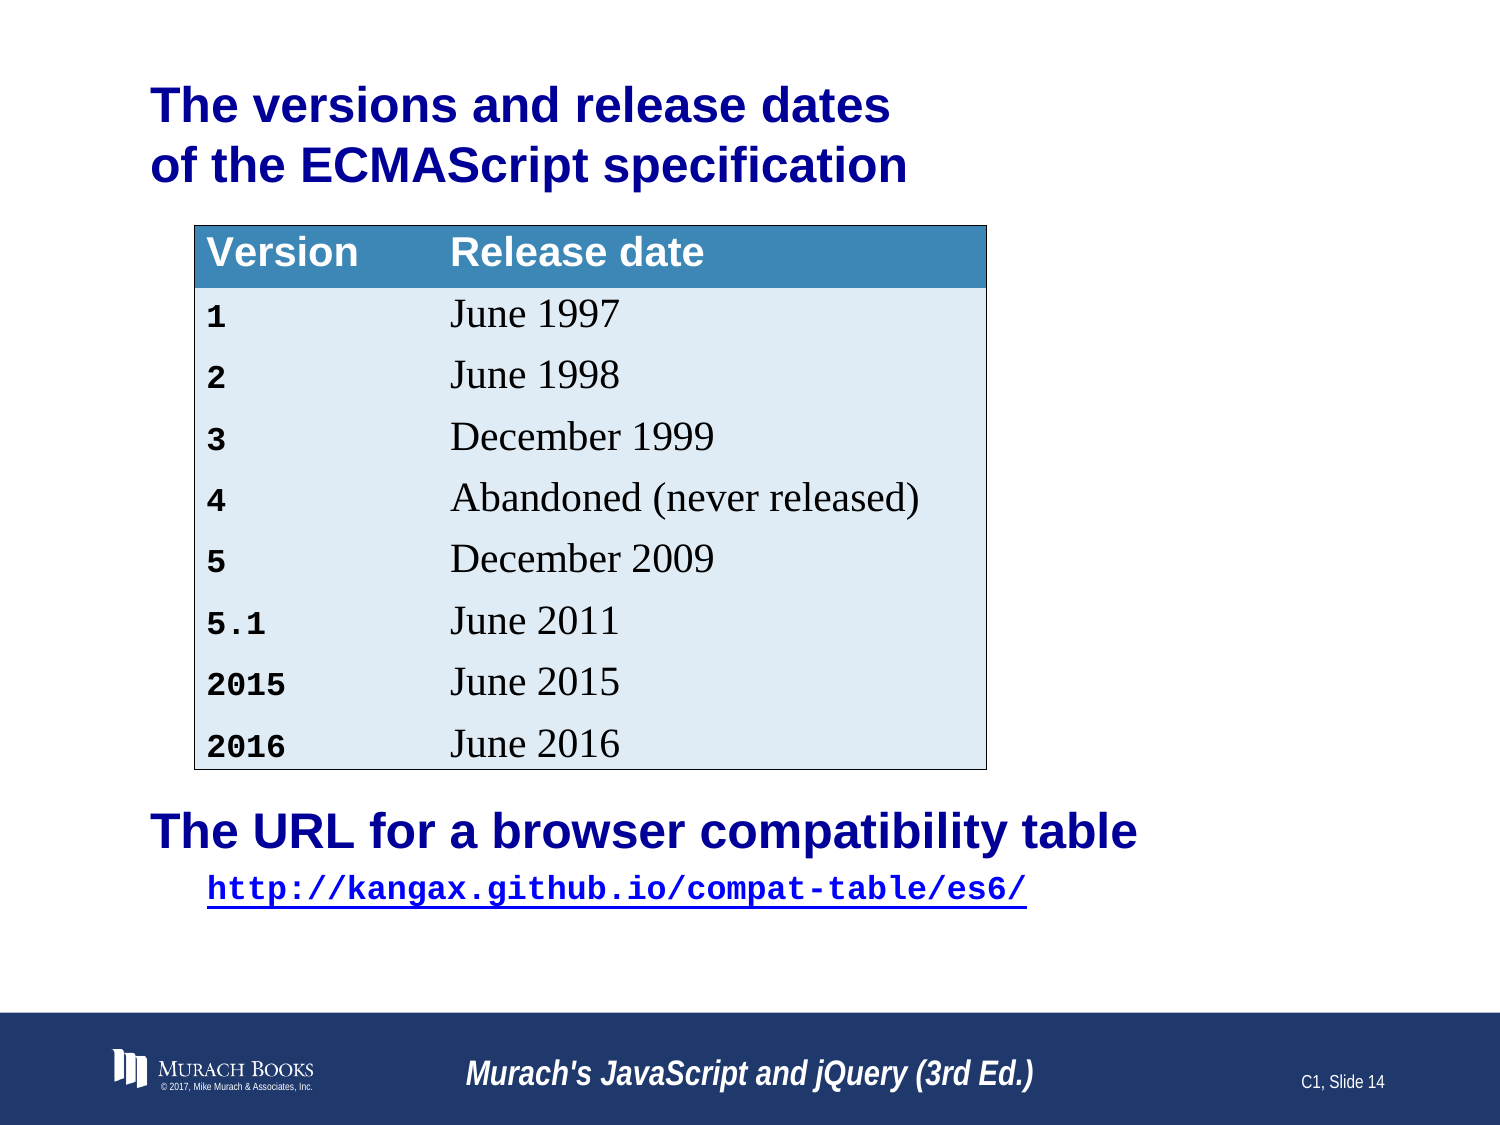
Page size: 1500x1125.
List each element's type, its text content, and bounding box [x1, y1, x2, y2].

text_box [149, 212, 1350, 910]
footer © 2017, Mike Murach & Associates, Inc. [12, 1025, 463, 1100]
title The versions and release dates of the ECMAScript specification [150, 102, 1350, 164]
slide_number Murach's JavaScript and jQuery (3rd Ed.) [463, 1025, 1050, 1100]
slide_number C1, Slide 14 [1087, 1025, 1400, 1100]
